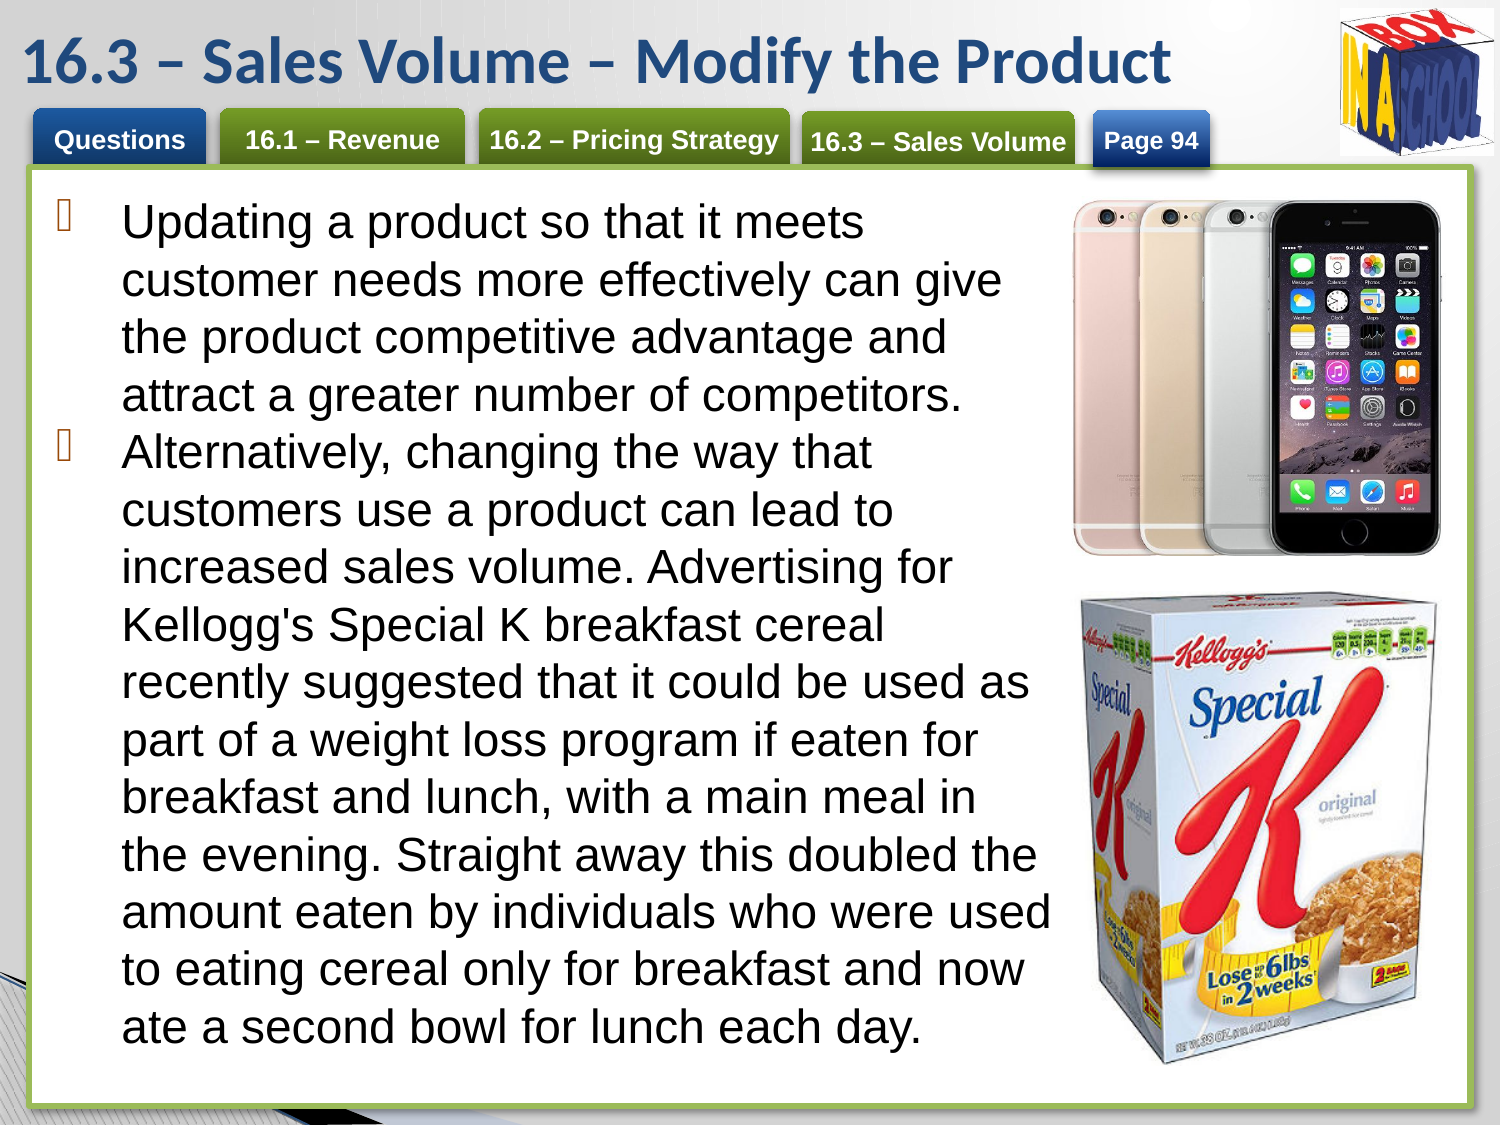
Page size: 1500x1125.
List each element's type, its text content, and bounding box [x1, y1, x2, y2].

picture [281, 1114, 303, 1125]
text_box Page 94 [1092, 109, 1211, 167]
title 16.3 – Sales Volume – Modify the Product [5, 11, 1270, 102]
text_box Updating a product so that it meets customer needs more effectively can give the product competitive advantage and attract a greater number of competitors. Alternatively, changing the way that customers use a product can lead to increased sales volume. Advertising for Kellogg's Special K breakfast cereal recently suggested that it could be used as part of a weight loss program if eaten for breakfast and lunch, with a main meal in the evening. Straight away this doubled the amount eaten by individuals who were used to eating cereal only for breakfast and now ate a second bowl for lunch each day. [41, 183, 1069, 1061]
picture [1340, 8, 1495, 156]
picture [1068, 590, 1448, 1067]
picture [1068, 195, 1448, 556]
